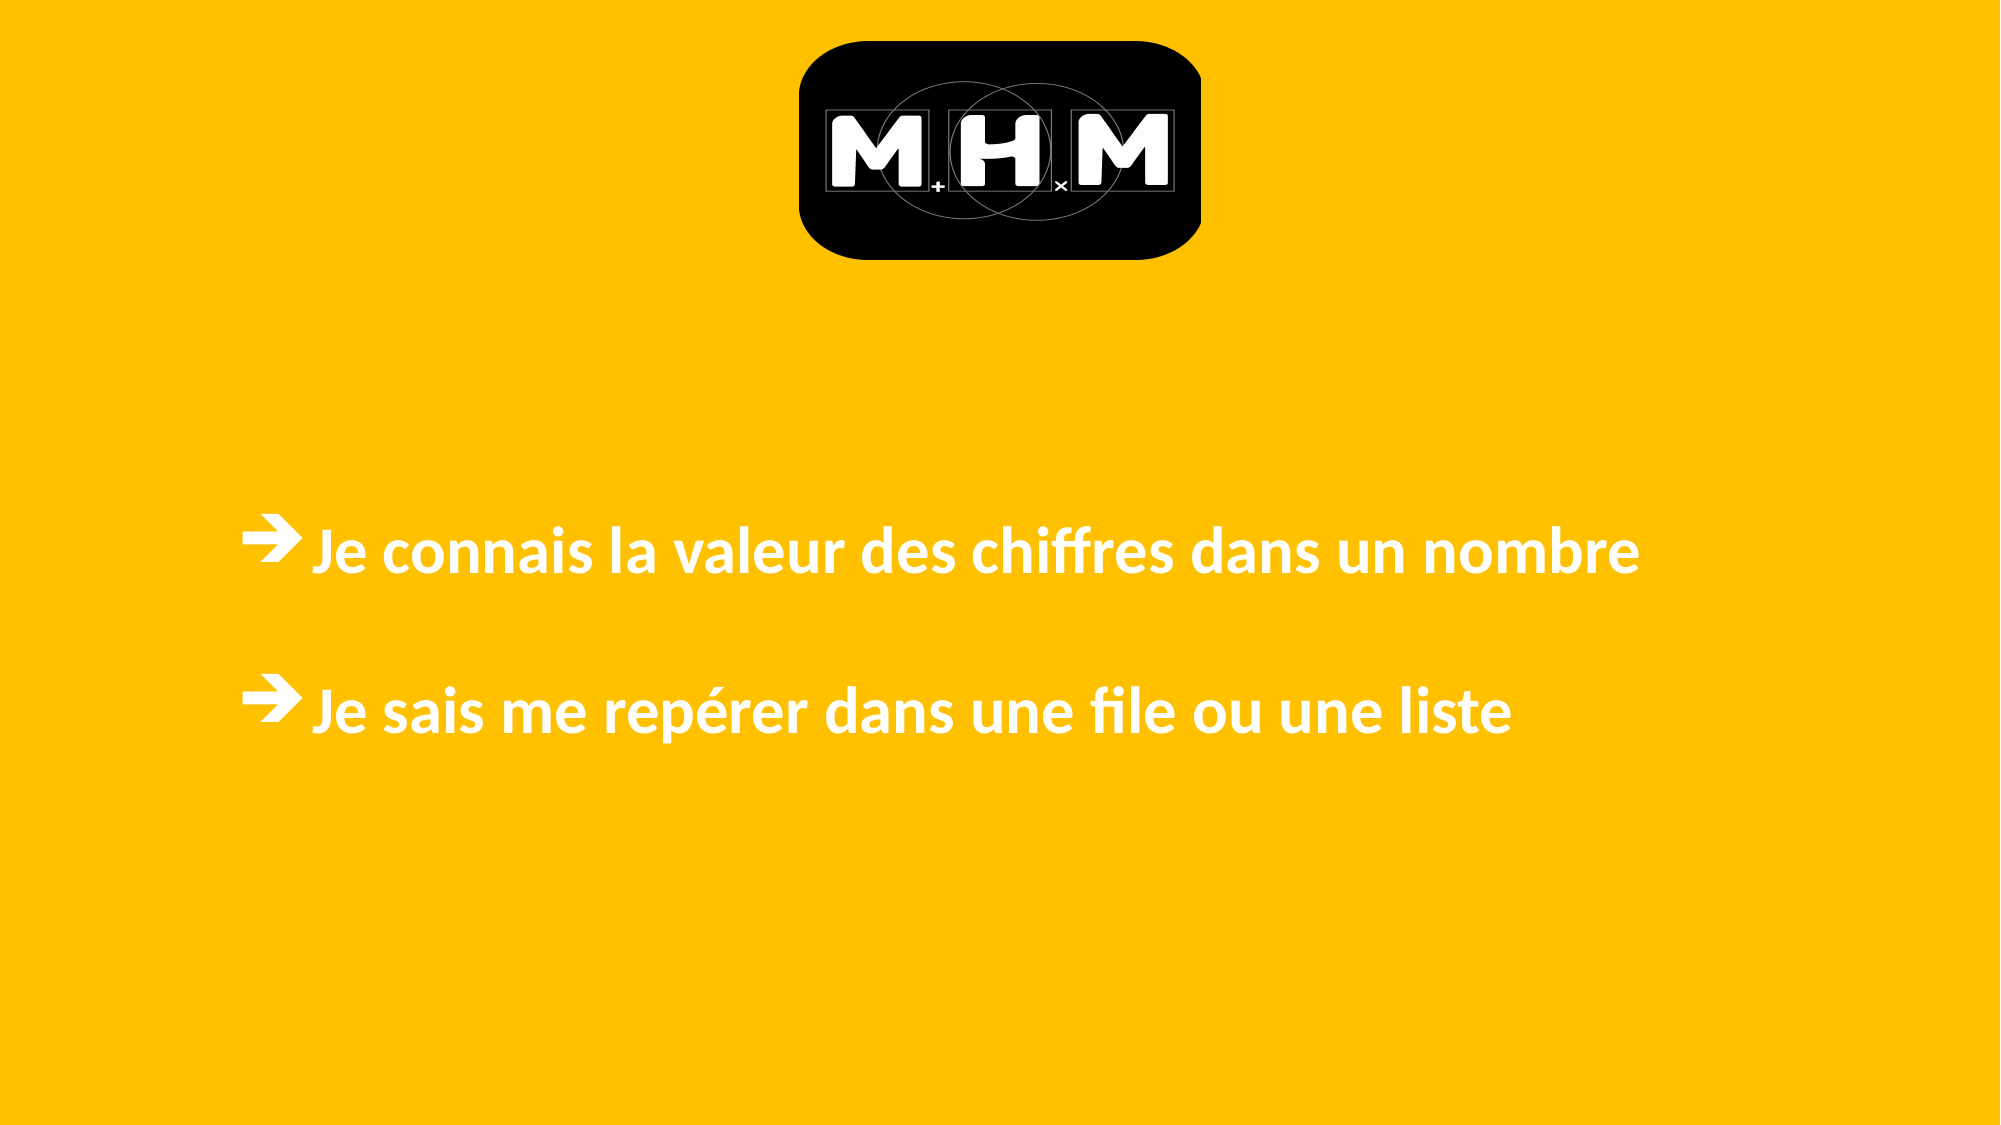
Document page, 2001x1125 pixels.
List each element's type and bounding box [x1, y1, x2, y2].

text_box [0, 0, 2000, 1125]
